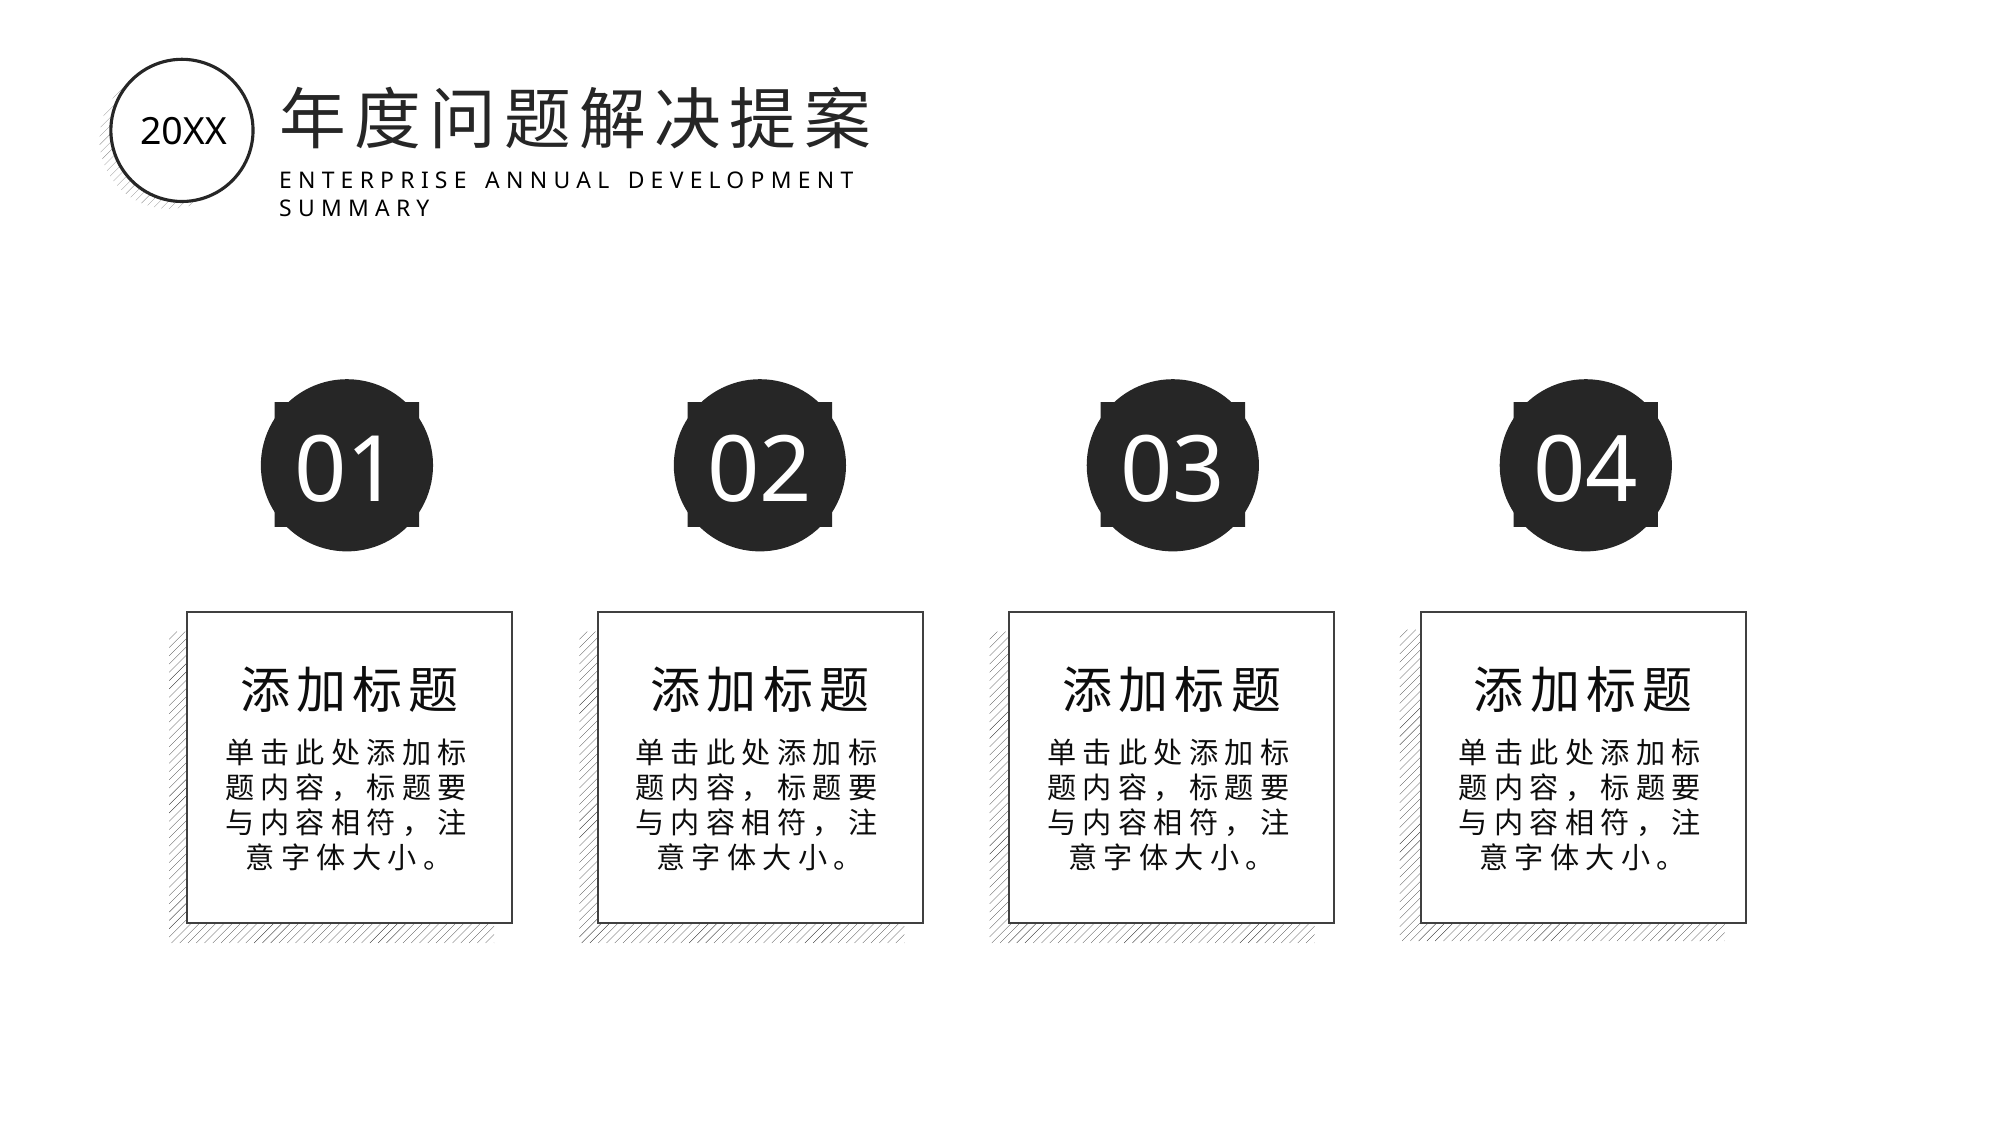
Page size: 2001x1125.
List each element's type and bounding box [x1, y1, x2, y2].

text_box [1399, 611, 1746, 942]
text_box [673, 379, 846, 552]
text_box [264, 69, 956, 230]
text_box [1086, 379, 1259, 552]
text_box [99, 59, 254, 209]
text_box [989, 611, 1335, 943]
text_box [169, 611, 512, 943]
text_box [260, 379, 434, 552]
text_box [579, 611, 924, 943]
text_box [1499, 379, 1672, 552]
